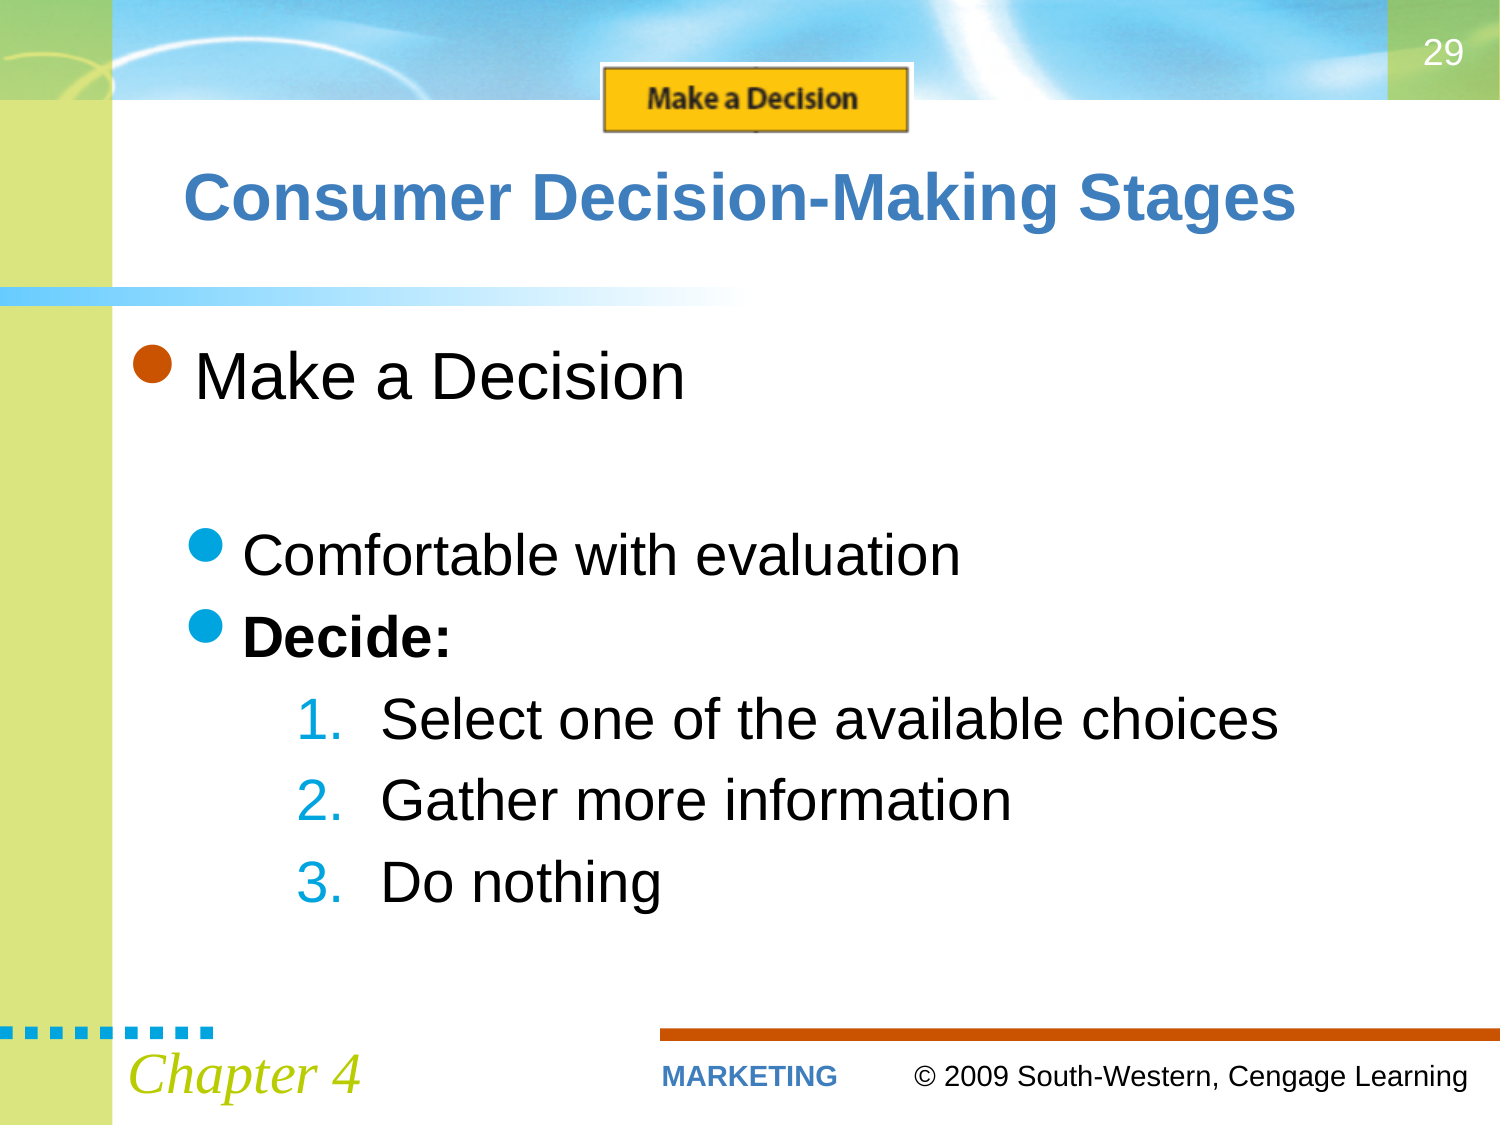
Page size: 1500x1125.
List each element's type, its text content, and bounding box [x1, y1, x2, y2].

footer Chapter 4 [112, 1012, 638, 1113]
title Consumer Decision-Making Stages [112, 99, 1388, 288]
list Make a Decision Comfortable with evaluation Decide: Select one of the available choices Gather more information Do nothing [112, 324, 1476, 1001]
slide_number 29 [1387, 0, 1500, 101]
picture [599, 62, 915, 138]
